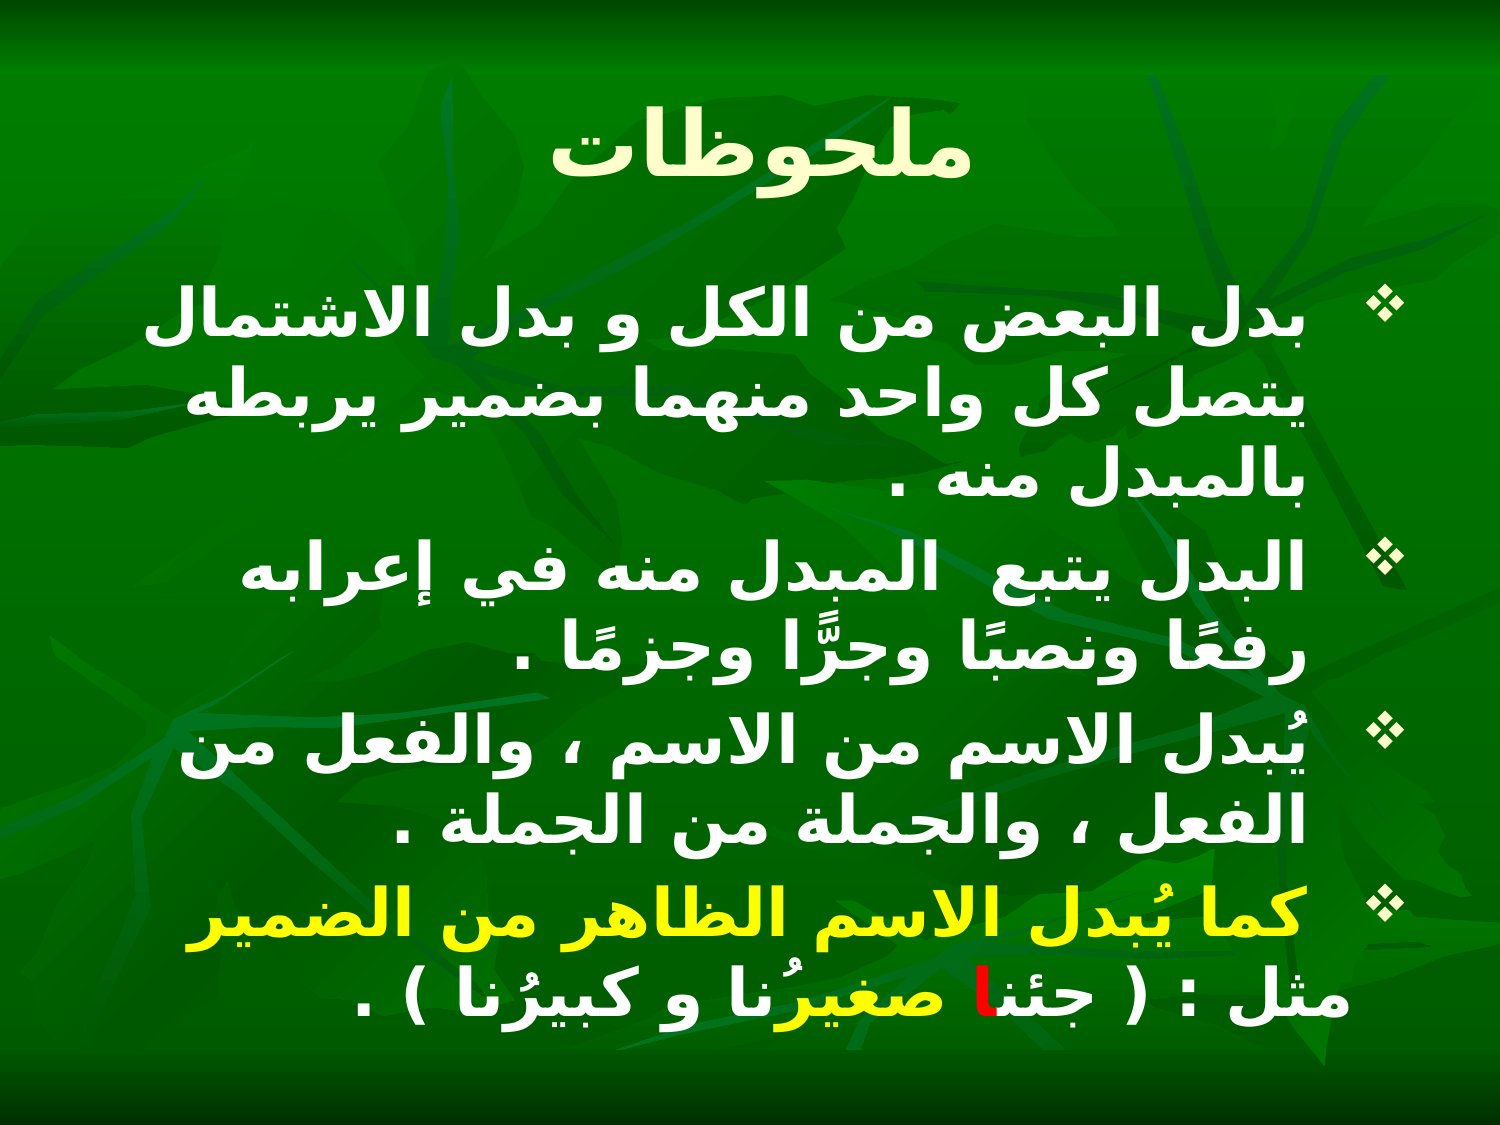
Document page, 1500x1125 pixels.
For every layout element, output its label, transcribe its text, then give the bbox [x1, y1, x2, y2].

list بدل البعض من الكل و بدل الاشتمال يتصل كل واحد منهما بضمير يربطه بالمبدل منه . البدل يتبع المبدل منه في إعرابه رفعًا ونصبًا وجرًّا وجزمًا . يُبدل الاسم من الاسم ، والفعل من الفعل ، والجملة من الجملة . كما يُبدل الاسم الظاهر من الضمير مثل : ( جئنا صغيرُنا و كبيرُنا ) . [74, 262, 1426, 1006]
title ملحوظات [74, 45, 1426, 234]
